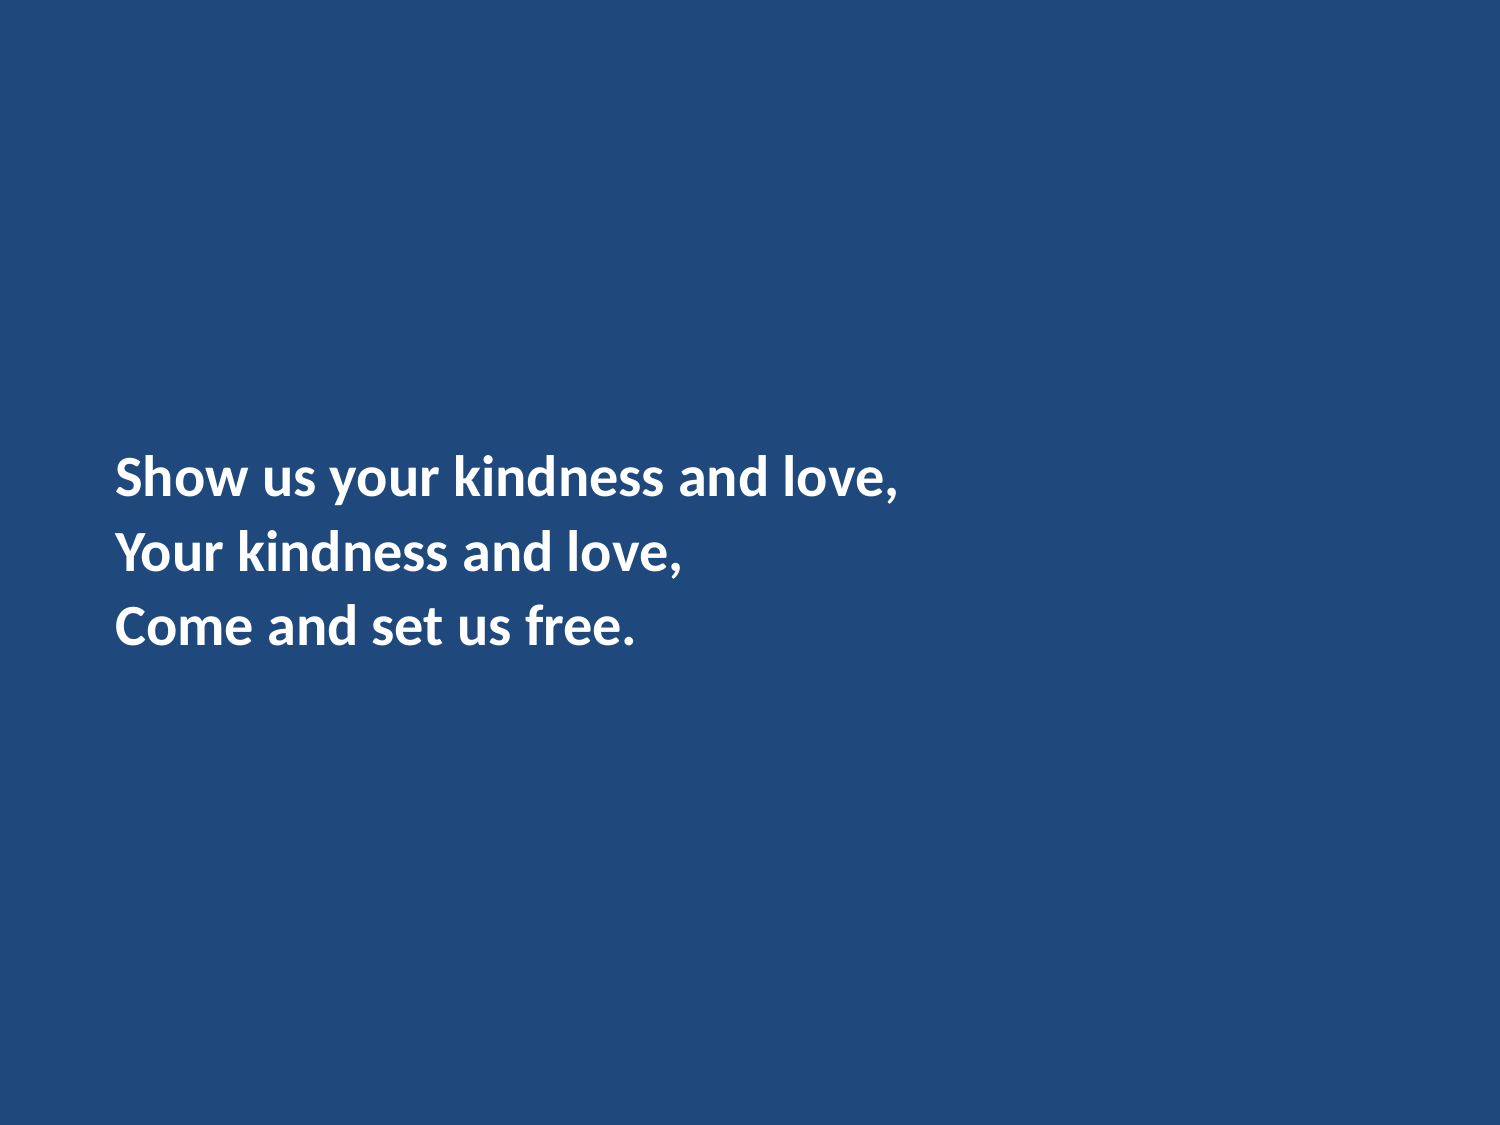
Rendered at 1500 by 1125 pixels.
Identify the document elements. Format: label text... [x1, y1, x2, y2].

list Show us your kindness and love, Your kindness and love, Come and set us free. [100, 438, 1444, 686]
